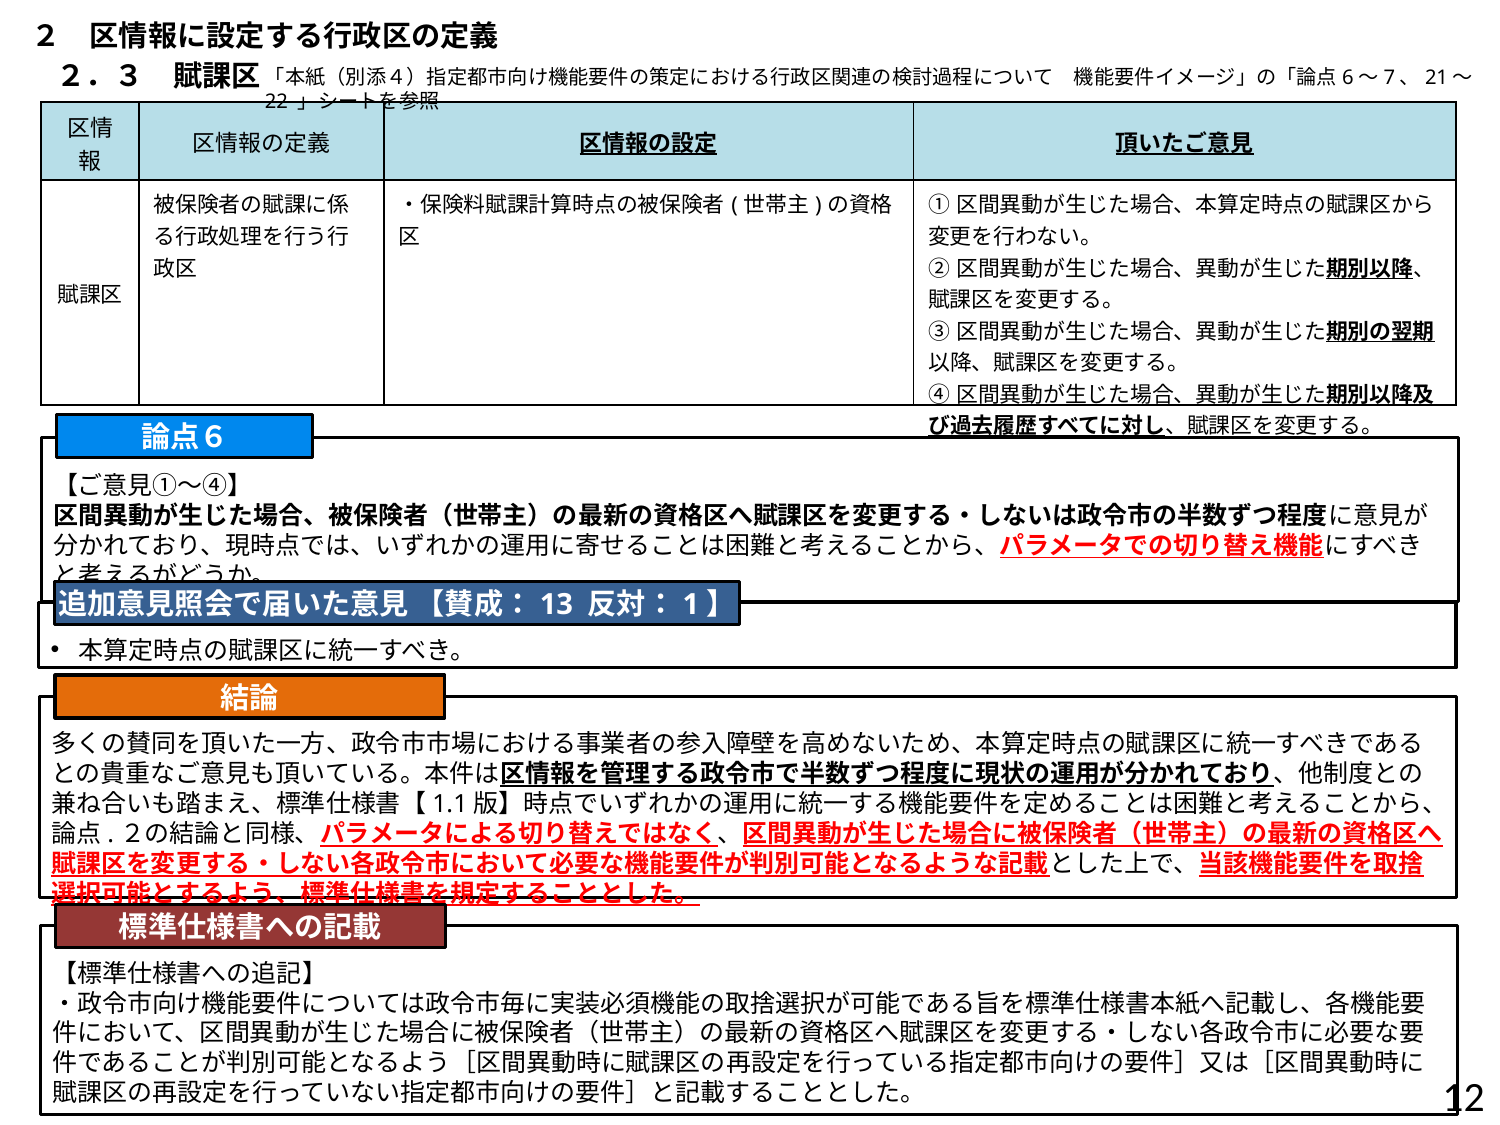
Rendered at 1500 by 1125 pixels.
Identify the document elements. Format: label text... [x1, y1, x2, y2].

text_box 【ご意見①～④】 区間異動が生じた場合、被保険者（世帯主）の最新の資格区へ賦課区を変更する・しないは政令市の半数ずつ程度に意見が分かれており、現時点では、いずれかの運用に寄せることは困難と考えることから、パラメータでの切り替え機能にすべきと考えるがどうか。 [41, 437, 1459, 602]
table_cell ①区間異動が生じた場合、本算定時点の賦課区から変更を行わない。 ②区間異動が生じた場合、異動が生じた期別以降、賦課区を変更する。 ③区間異動が生じた場合、異動が生じた期別の翌期以降、賦課区を変更する。 ④区間異動が生じた場合、異動が生じた期別以降及び過去履歴すべてに対し、賦課区を変更する。 [914, 181, 1455, 404]
table_cell 賦課区 [42, 181, 138, 404]
table_header 区情報の定義 [140, 103, 383, 179]
text_box ２ 区情報に設定する行政区の定義 [16, 2, 1440, 49]
table_cell ・保険料賦課計算時点の被保険者(世帯主)の資格区 [385, 181, 913, 404]
text_box 論点６ [55, 413, 315, 460]
slide_number 11 [1149, 1065, 1500, 1125]
text_box 本算定時点の賦課区に統一すべき。 [38, 602, 1457, 668]
text_box ２．３ 賦課区 [41, 42, 1464, 89]
text_box 「本紙（別添４）指定都市向け機能要件の策定における行政区関連の検討過程について 機能要件イメージ」の「論点6～7、21～22 」シートを参照 [250, 49, 1500, 102]
table_cell 被保険者の賦課に係る行政処理を行う行政区 [140, 181, 383, 404]
text_box 結論 [53, 673, 447, 720]
text_box 多くの賛同を頂いた一方、政令市市場における事業者の参入障壁を高めないため、本算定時点の賦課区に統一すべきであるとの貴重なご意見も頂いている。本件は区情報を管理する政令市で半数ずつ程度に現状の運用が分かれており、他制度との兼ね合いも踏まえ、標準仕様書【1.1版】時点でいずれかの運用に統一する機能要件を定めることは困難と考えることから、論点.２の結論と同様、パラメータによる切り替えではなく、区間異動が生じた場合に被保険者（世帯主）の最新の資格区へ賦課区を変更する・しない各政令市において必要な機能要件が判別可能となるような記載とした上で、当該機能要件を取捨選択可能とするよう、標準仕様書を規定することとした。 [39, 696, 1457, 898]
table_header 区情報 [42, 103, 138, 179]
text_box 標準仕様書への記載 [54, 902, 448, 949]
text_box 【標準仕様書への追記】 ・政令市向け機能要件については政令市毎に実装必須機能の取捨選択が可能である旨を標準仕様書本紙へ記載し、各機能要件において、区間異動が生じた場合に被保険者（世帯主）の最新の資格区へ賦課区を変更する・しない各政令市に必要な要件であることが判別可能となるよう［区間異動時に賦課区の再設定を行っている指定都市向けの要件］又は［区間異動時に賦課区の再設定を行っていない指定都市向けの要件］と記載することとした。 [40, 925, 1458, 1115]
table_header 区情報の設定 [385, 103, 913, 179]
table_header 頂いたご意見 [914, 103, 1455, 179]
text_box 追加意見照会で届いた意見 【賛成：13 反対：1】 [52, 580, 741, 627]
